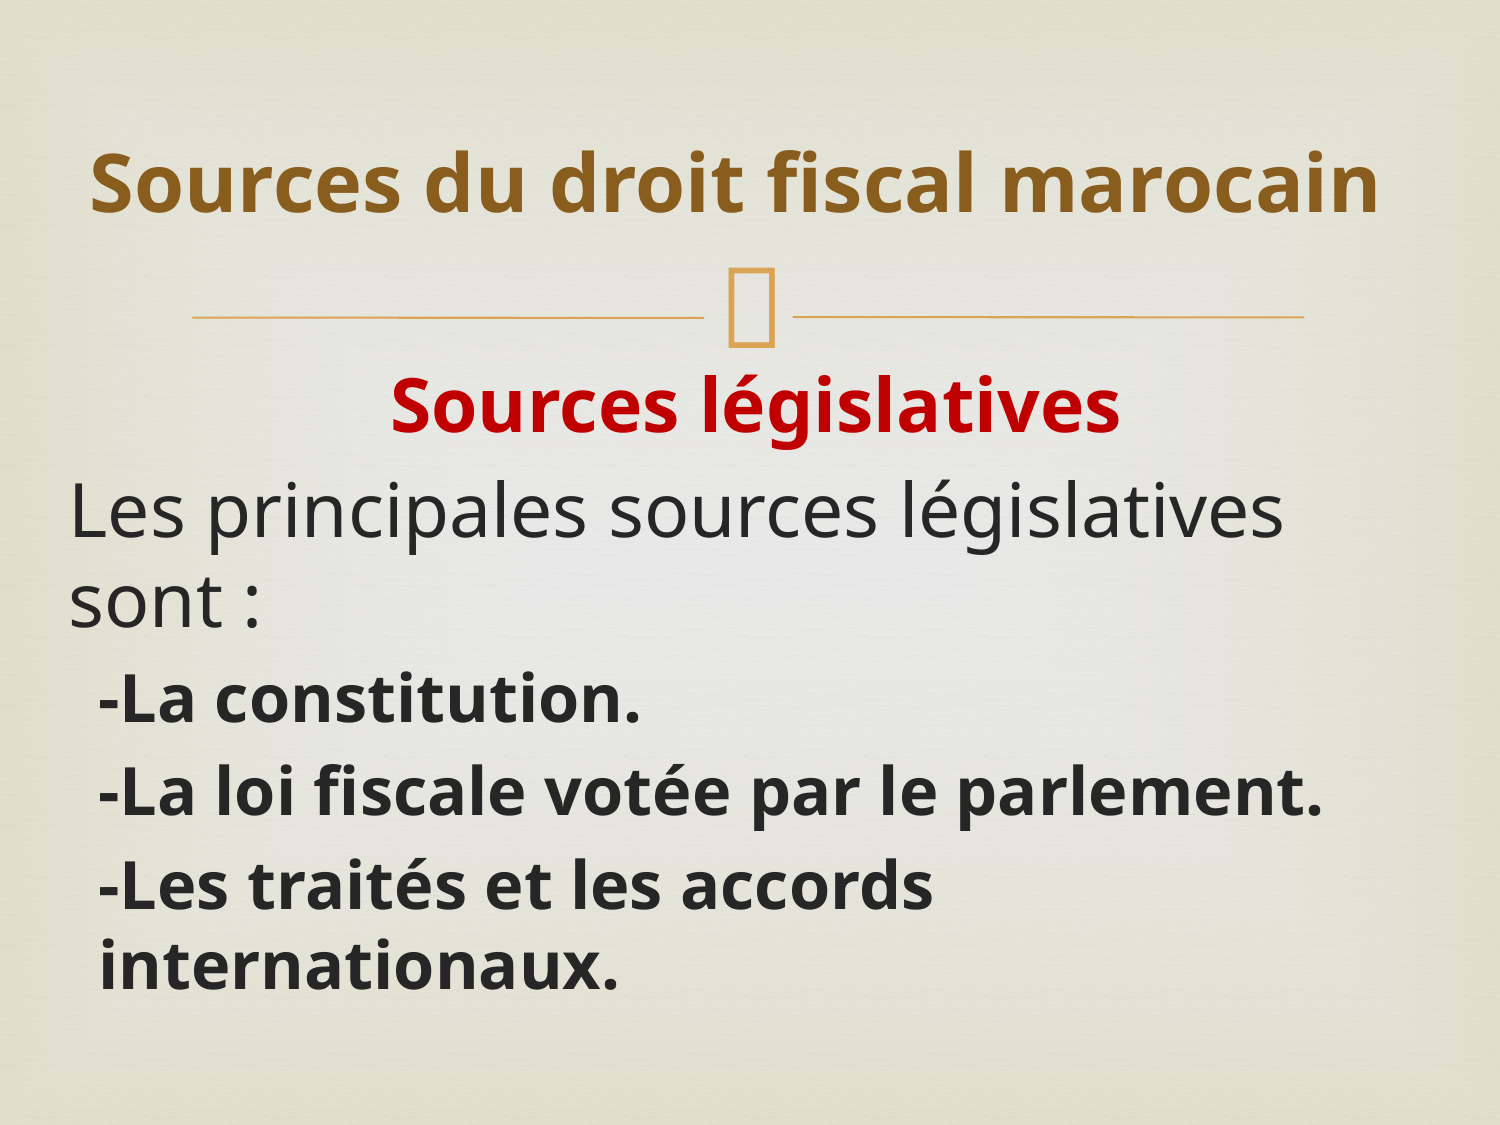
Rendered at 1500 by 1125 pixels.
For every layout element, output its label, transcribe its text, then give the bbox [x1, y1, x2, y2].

text_box Sources législatives Les principales sources législatives sont : -La constitution. -La loi fiscale votée par le parlement. -Les traités et les accords internationaux. [53, 349, 1459, 1098]
title Sources du droit fiscal marocain [17, 93, 1455, 267]
